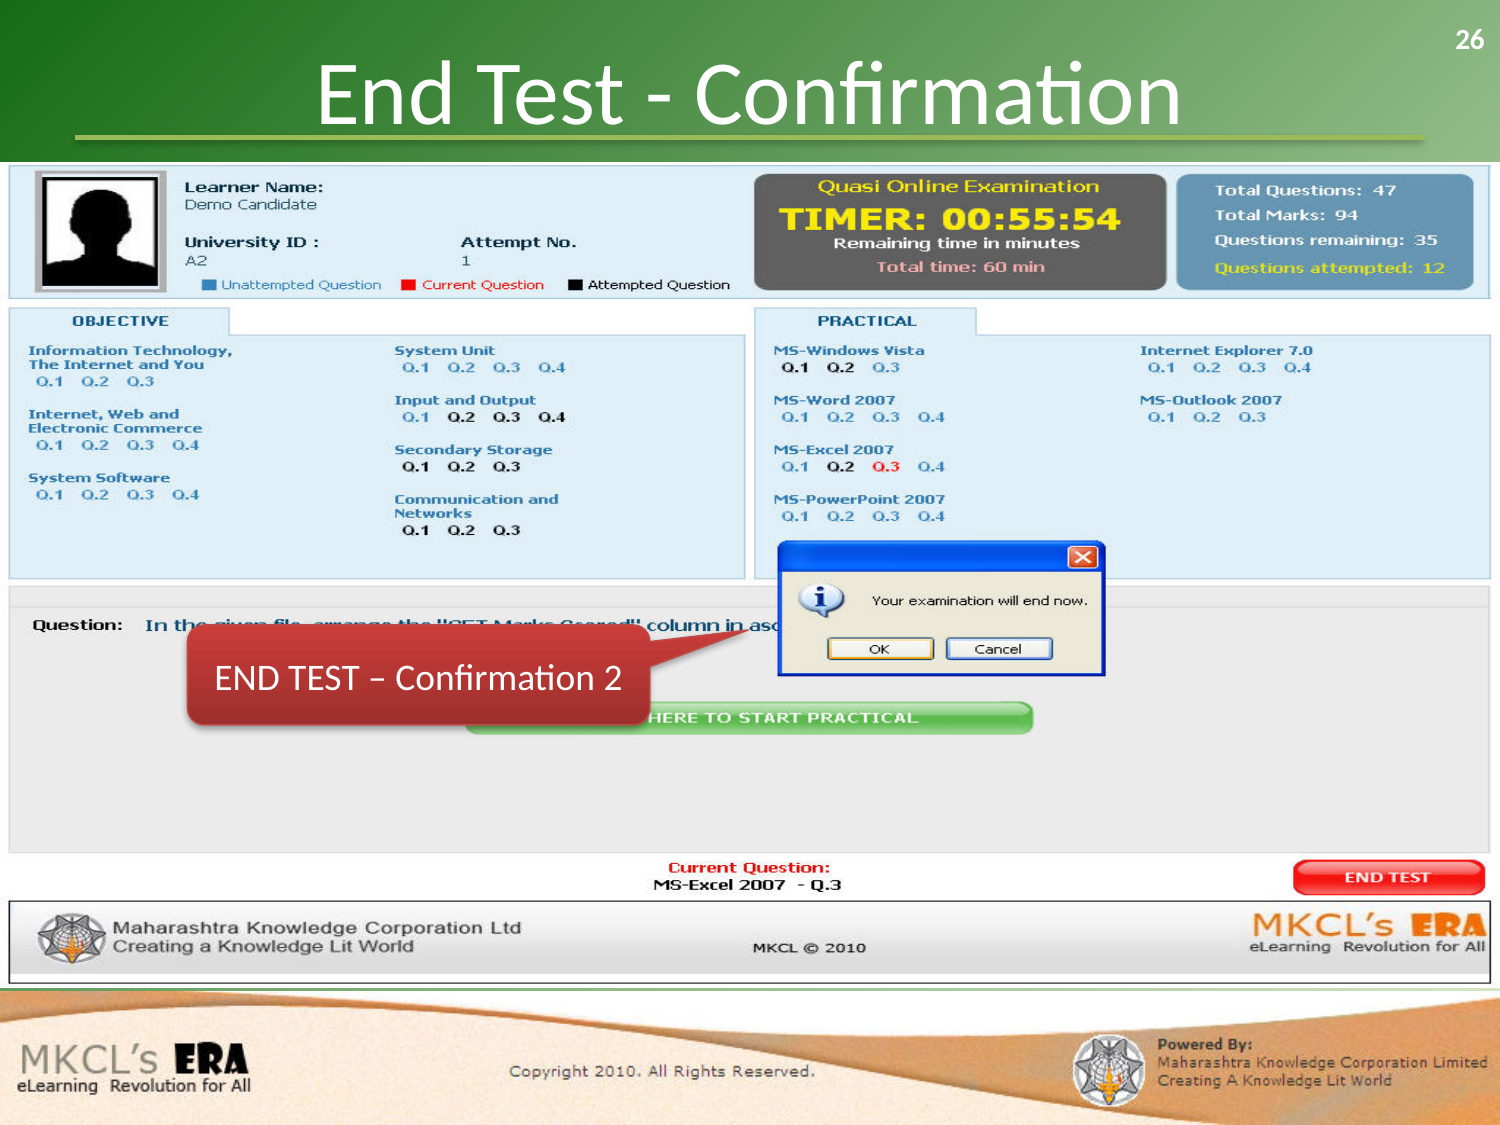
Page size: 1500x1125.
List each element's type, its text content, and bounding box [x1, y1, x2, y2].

title End Test - Confirmation [75, 24, 1425, 150]
picture [0, 991, 1500, 1125]
slide_number 26 [1425, 0, 1500, 75]
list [0, 162, 1500, 988]
